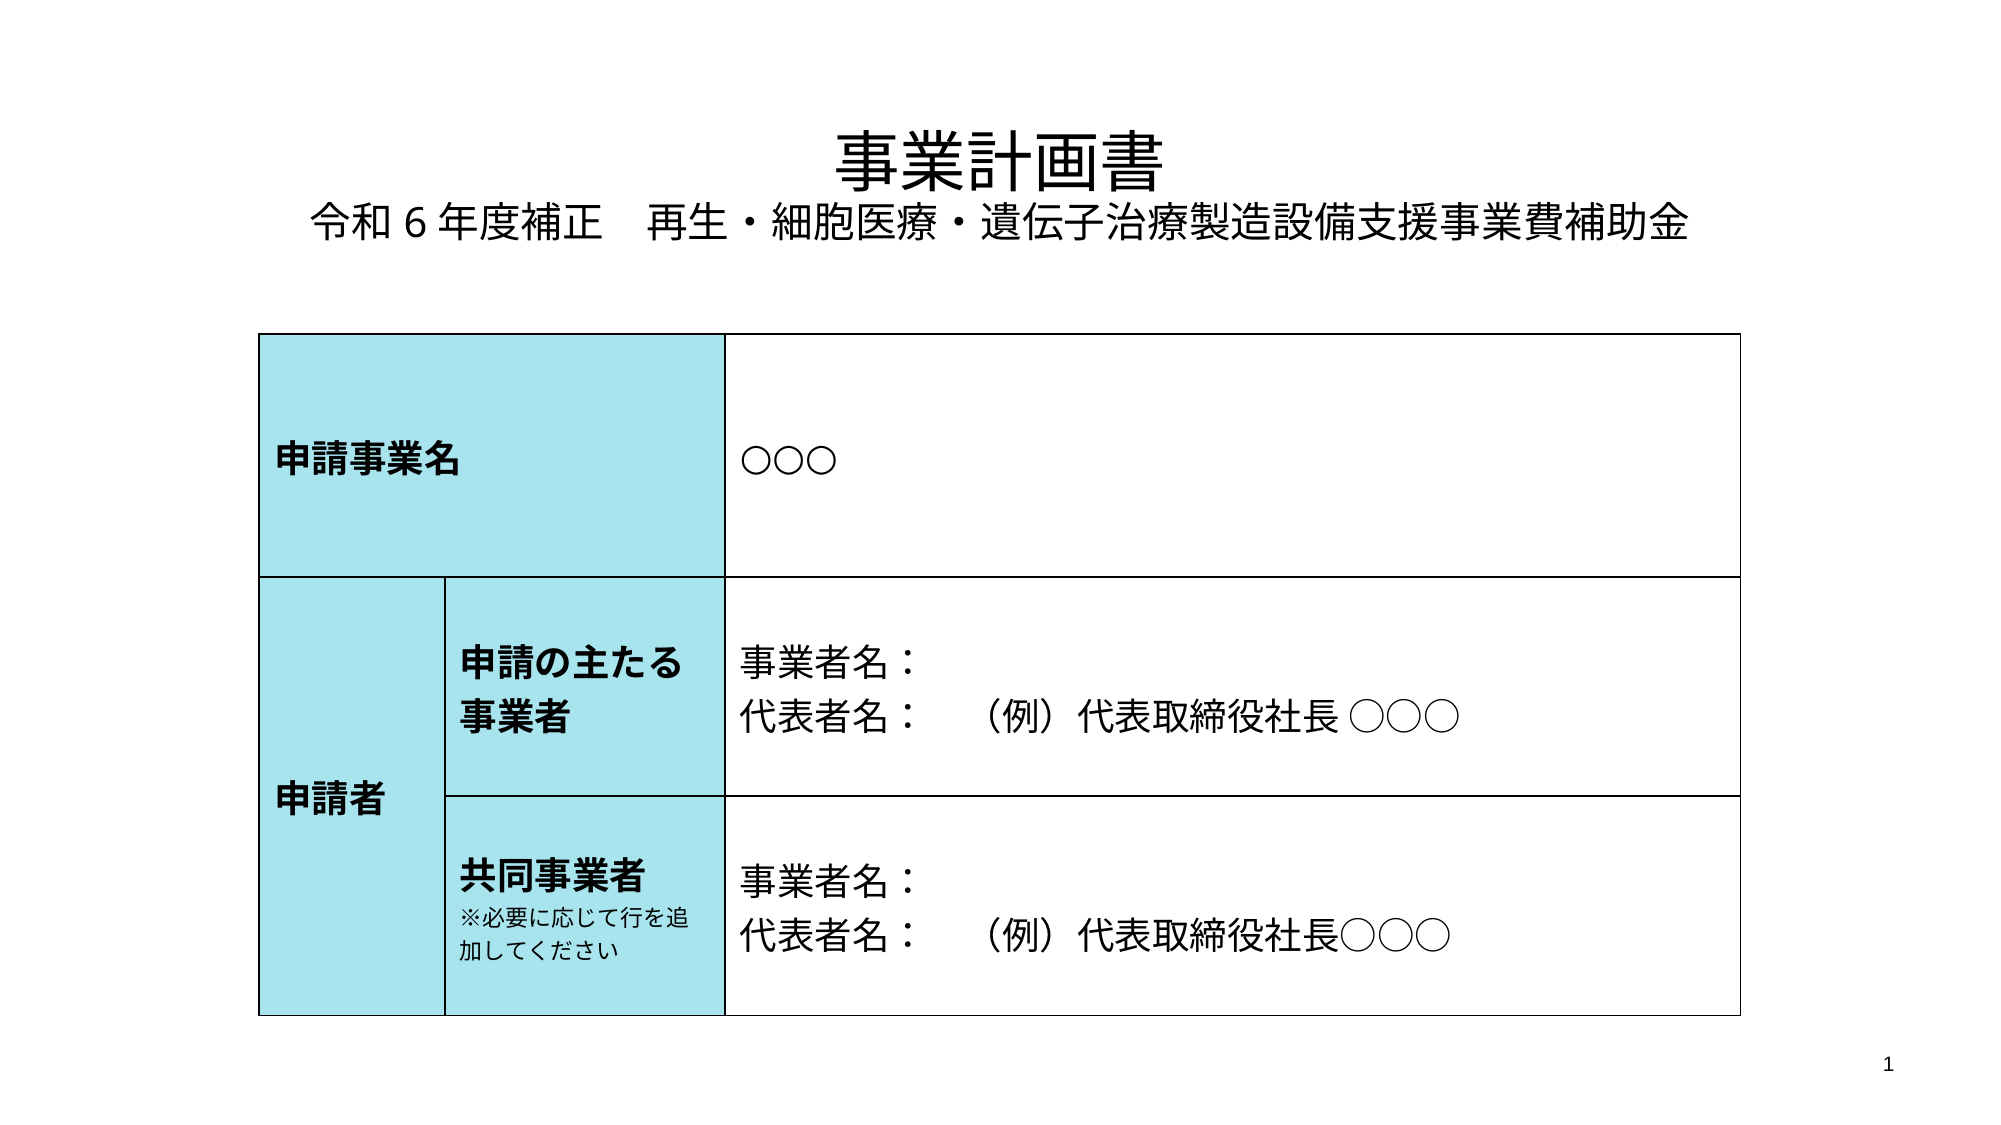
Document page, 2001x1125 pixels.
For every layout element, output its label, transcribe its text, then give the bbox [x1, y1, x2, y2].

table_cell 申請者 [260, 578, 444, 1015]
table_cell 事業者名： 代表者名： （例）代表取締役社長 ○○○ [726, 578, 1740, 795]
table_header 申請事業名 [260, 335, 724, 576]
title 事業計画書 令和6年度補正 再生・細胞医療・遺伝子治療製造設備支援事業費補助金 [71, 128, 1929, 247]
table_cell 共同事業者 ※必要に応じて行を追加してください [446, 797, 724, 1015]
table_cell 申請の主たる 事業者 [446, 578, 724, 795]
table_header ○○○ [726, 335, 1740, 576]
table_cell 事業者名： 代表者名： （例）代表取締役社長○○○ [726, 797, 1740, 1015]
